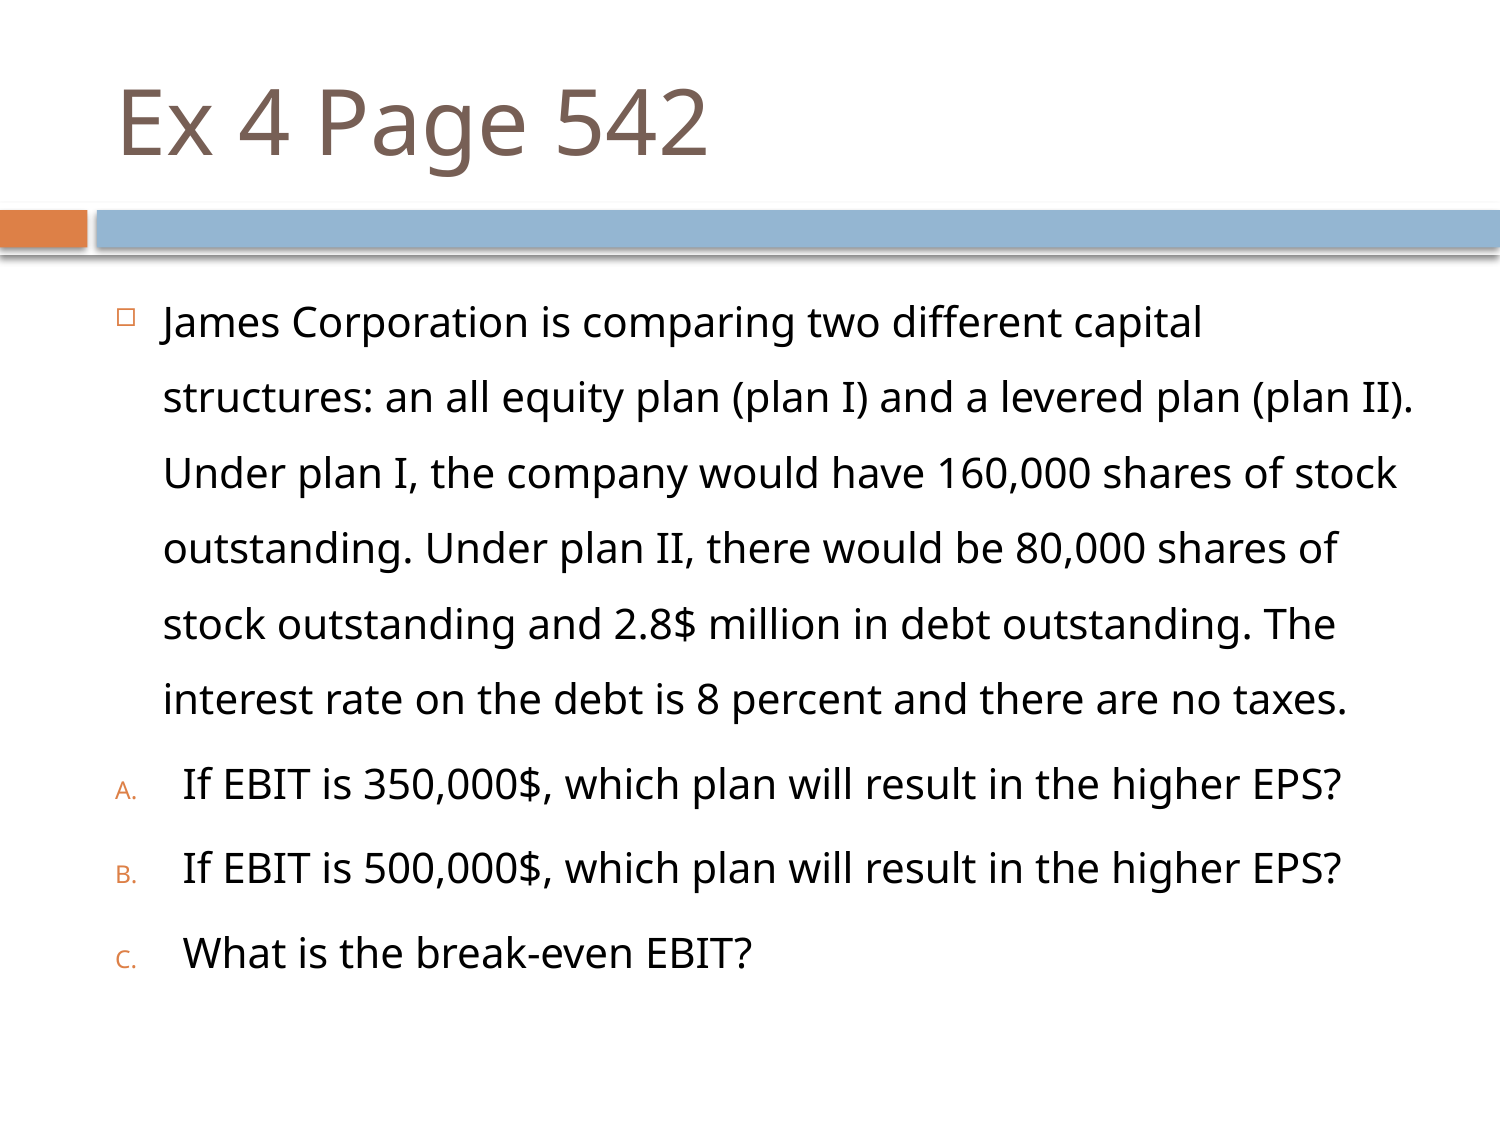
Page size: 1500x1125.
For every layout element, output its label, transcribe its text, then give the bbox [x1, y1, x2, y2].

list James Corporation is comparing two different capital structures: an all equity plan (plan I) and a levered plan (plan II). Under plan I, the company would have 160,000 shares of stock outstanding. Under plan II, there would be 80,000 shares of stock outstanding and 2.8$ million in debt outstanding. The interest rate on the debt is 8 percent and there are no taxes. If EBIT is 350,000$, which plan will result in the higher EPS? If EBIT is 500,000$, which plan will result in the higher EPS? What is the break-even EBIT? [100, 262, 1438, 1000]
title Ex 4 Page 542 [100, 37, 1438, 200]
